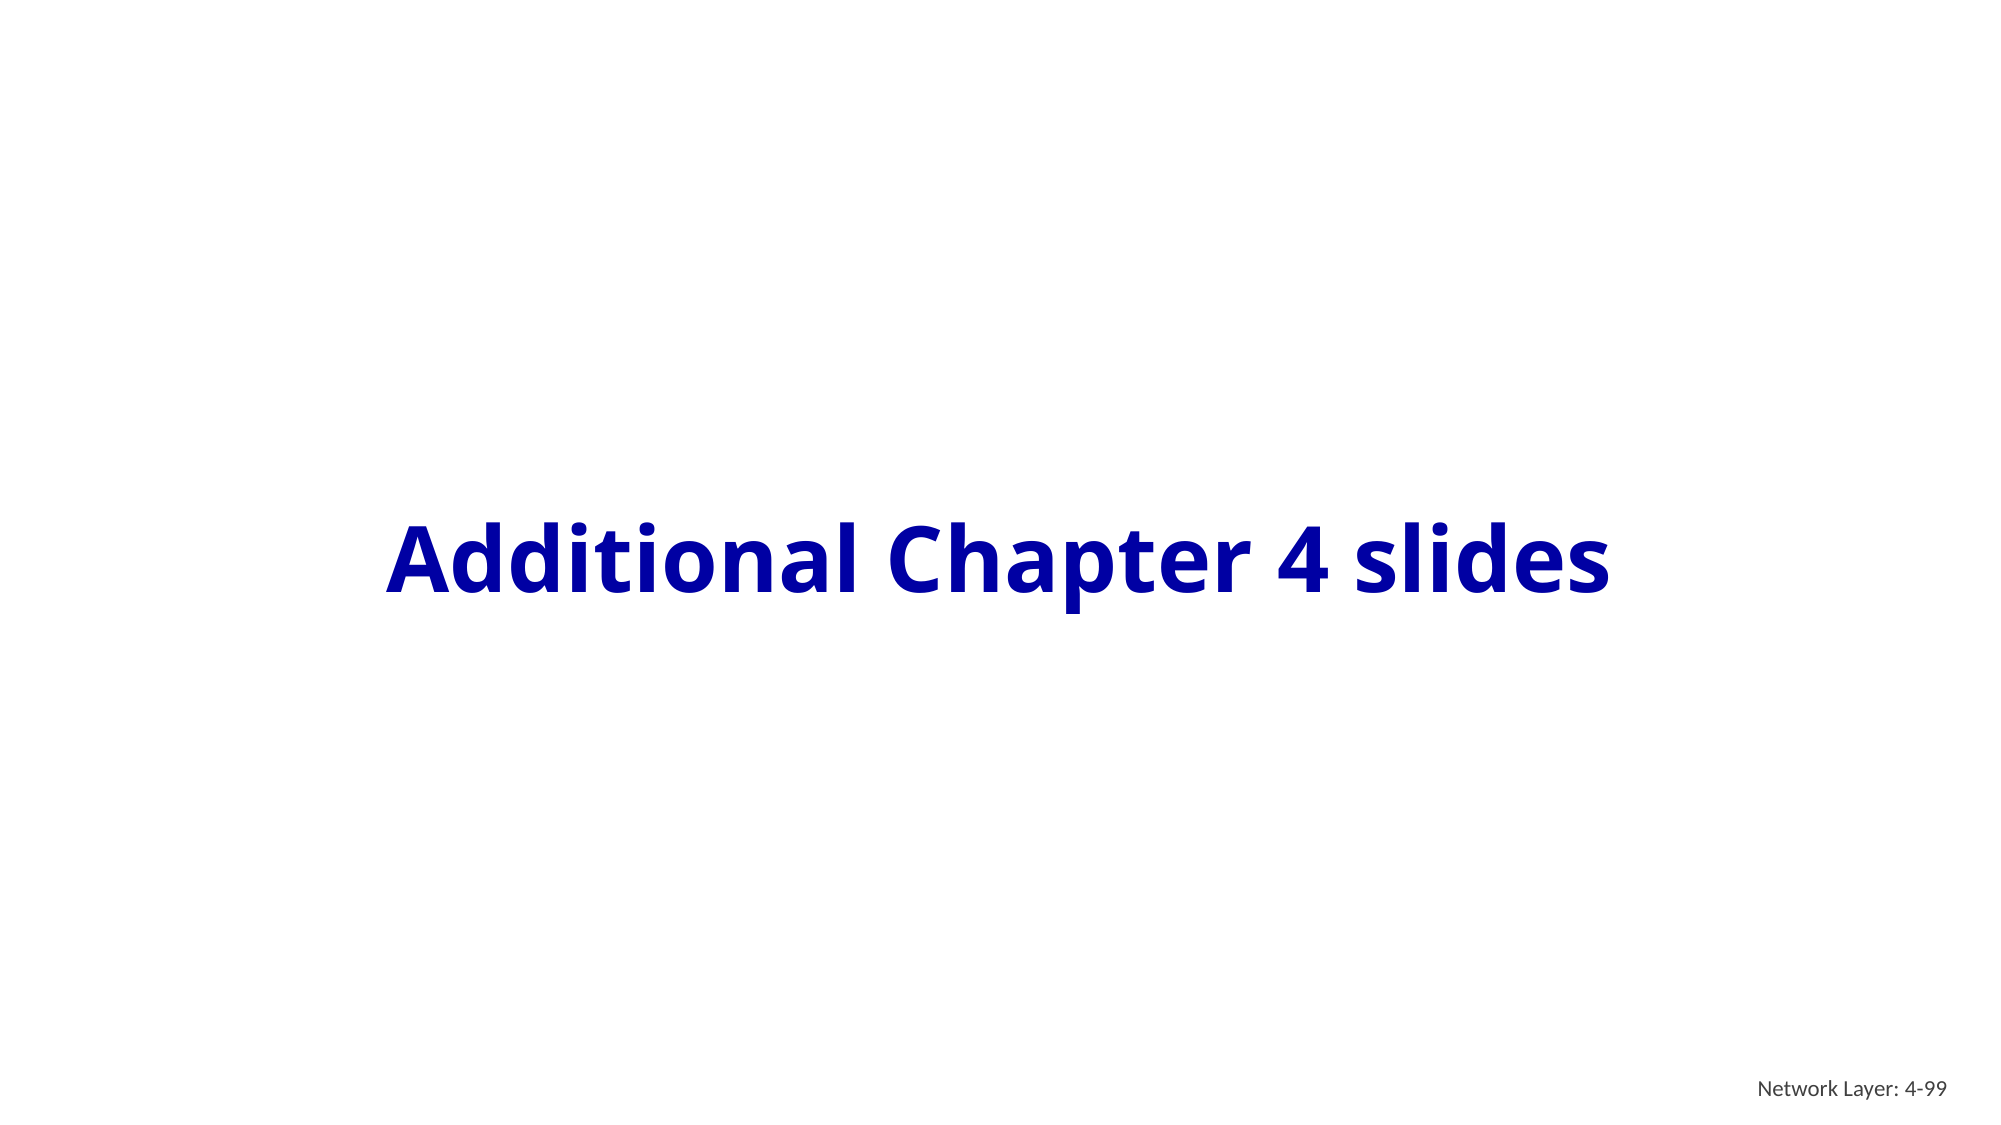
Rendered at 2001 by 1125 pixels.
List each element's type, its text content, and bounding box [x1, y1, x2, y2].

slide_number Network Layer: 4-99 [1512, 1056, 1963, 1117]
title Additional Chapter 4 slides [137, 489, 1863, 636]
